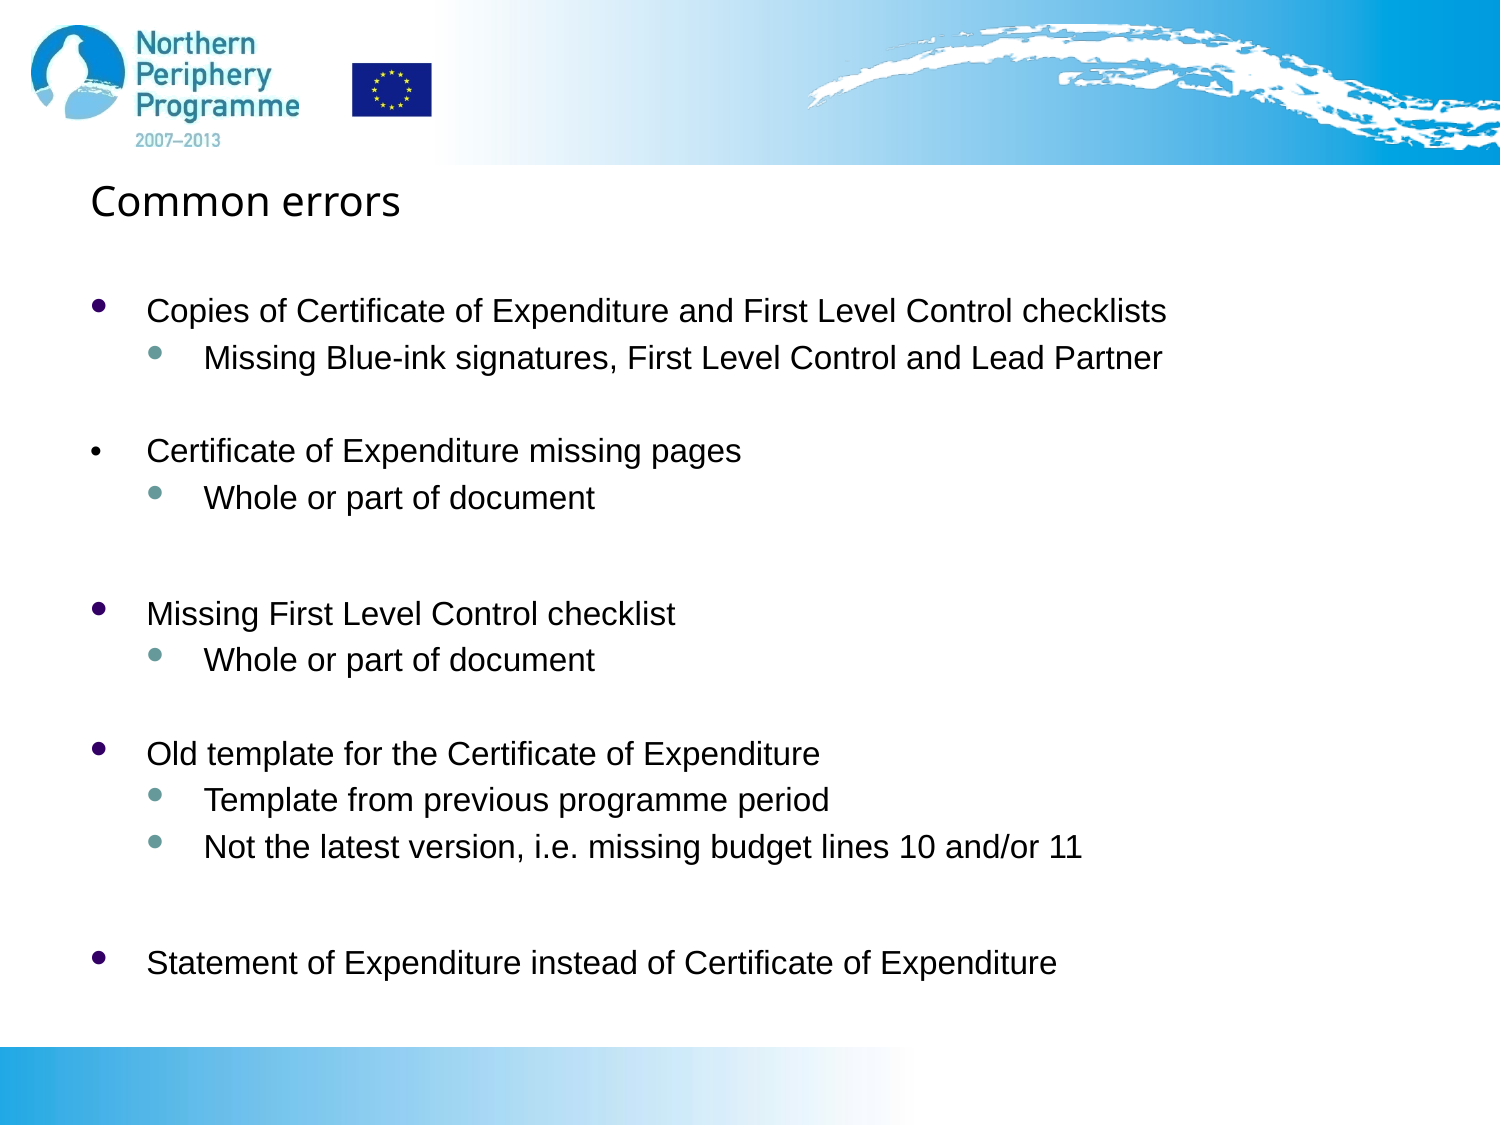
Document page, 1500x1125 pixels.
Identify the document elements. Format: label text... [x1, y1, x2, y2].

picture [31, 25, 74, 147]
picture [0, 1047, 1053, 1125]
picture [1476, 100, 1500, 107]
picture [297, 0, 1500, 165]
list Copies of Certificate of Expenditure and First Level Control checklists Missing Blue-ink signatures, First Level Control and Lead Partner • Certificate of Expenditure missing pages Whole or part of document Missing First Level Control checklist Whole or part of document Old template for the Certificate of Expenditure Template from previous programme period Not the latest version, i.e. missing budget lines 10 and/or 11 Statement of Expenditure instead of Certificate of Expenditure [74, 281, 1426, 1006]
title Common errors [74, 19, 1313, 233]
